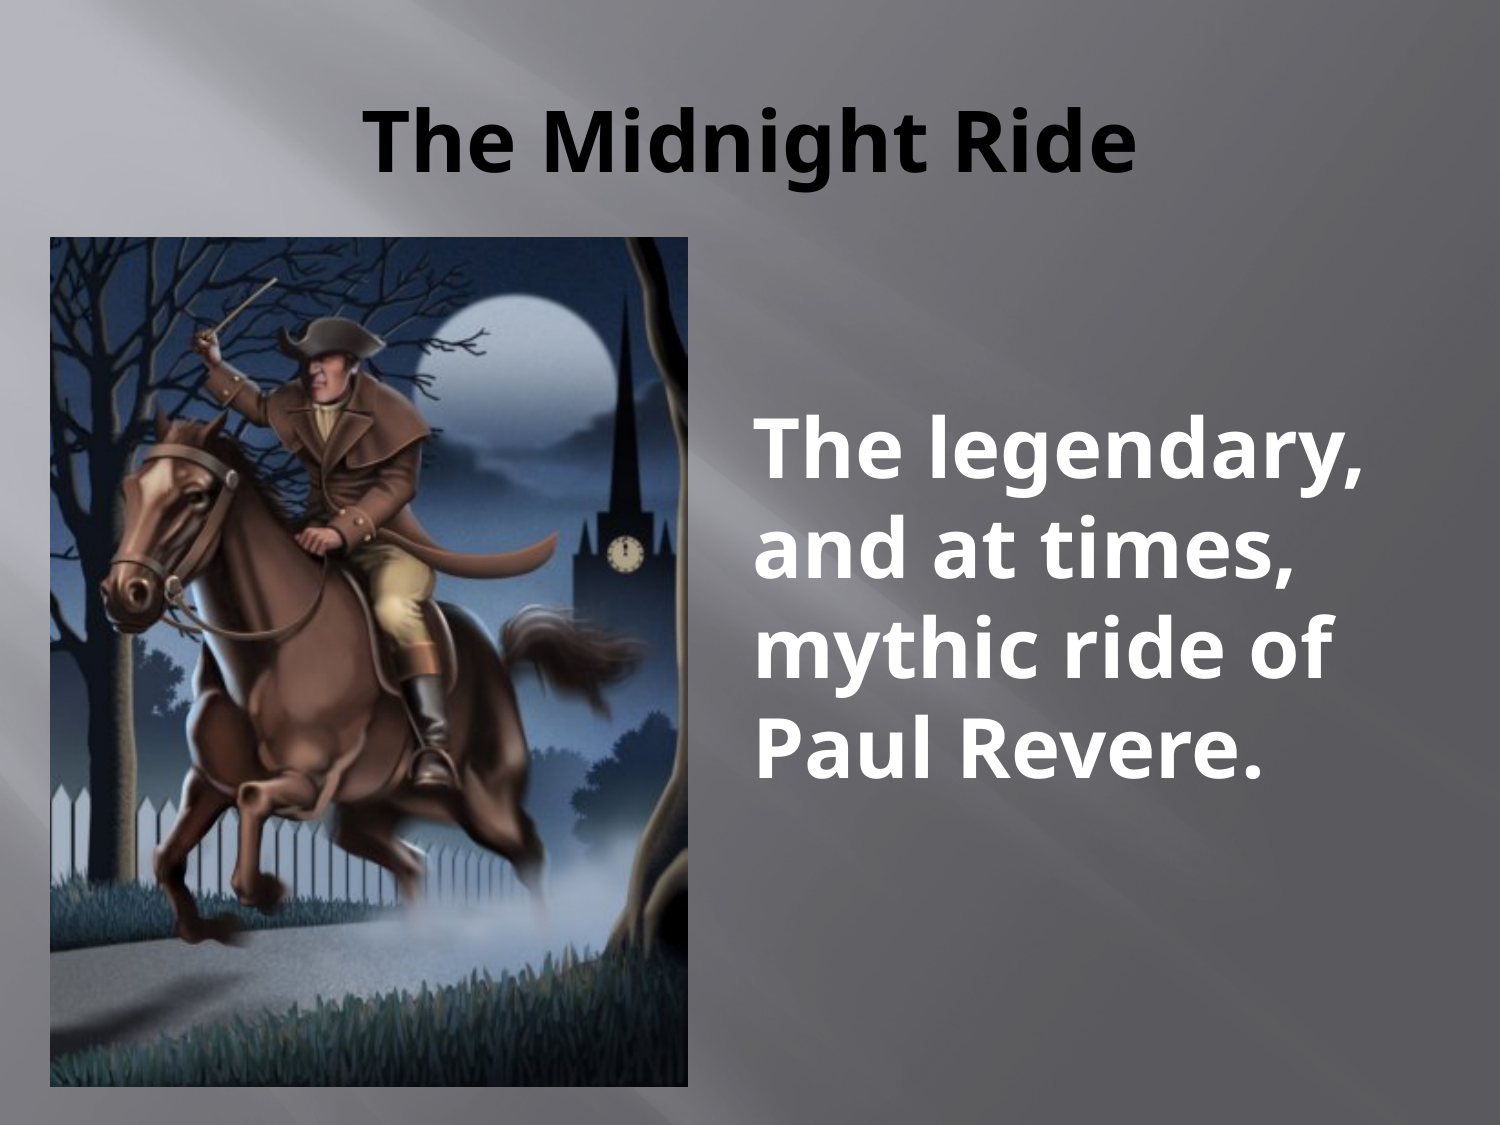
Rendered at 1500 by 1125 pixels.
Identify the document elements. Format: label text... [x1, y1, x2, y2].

picture [49, 237, 688, 1088]
title The Midnight Ride [75, 45, 1425, 233]
list [726, 262, 1425, 1035]
text_box The legendary, and at times, mythic ride of Paul Revere. [737, 387, 1388, 803]
